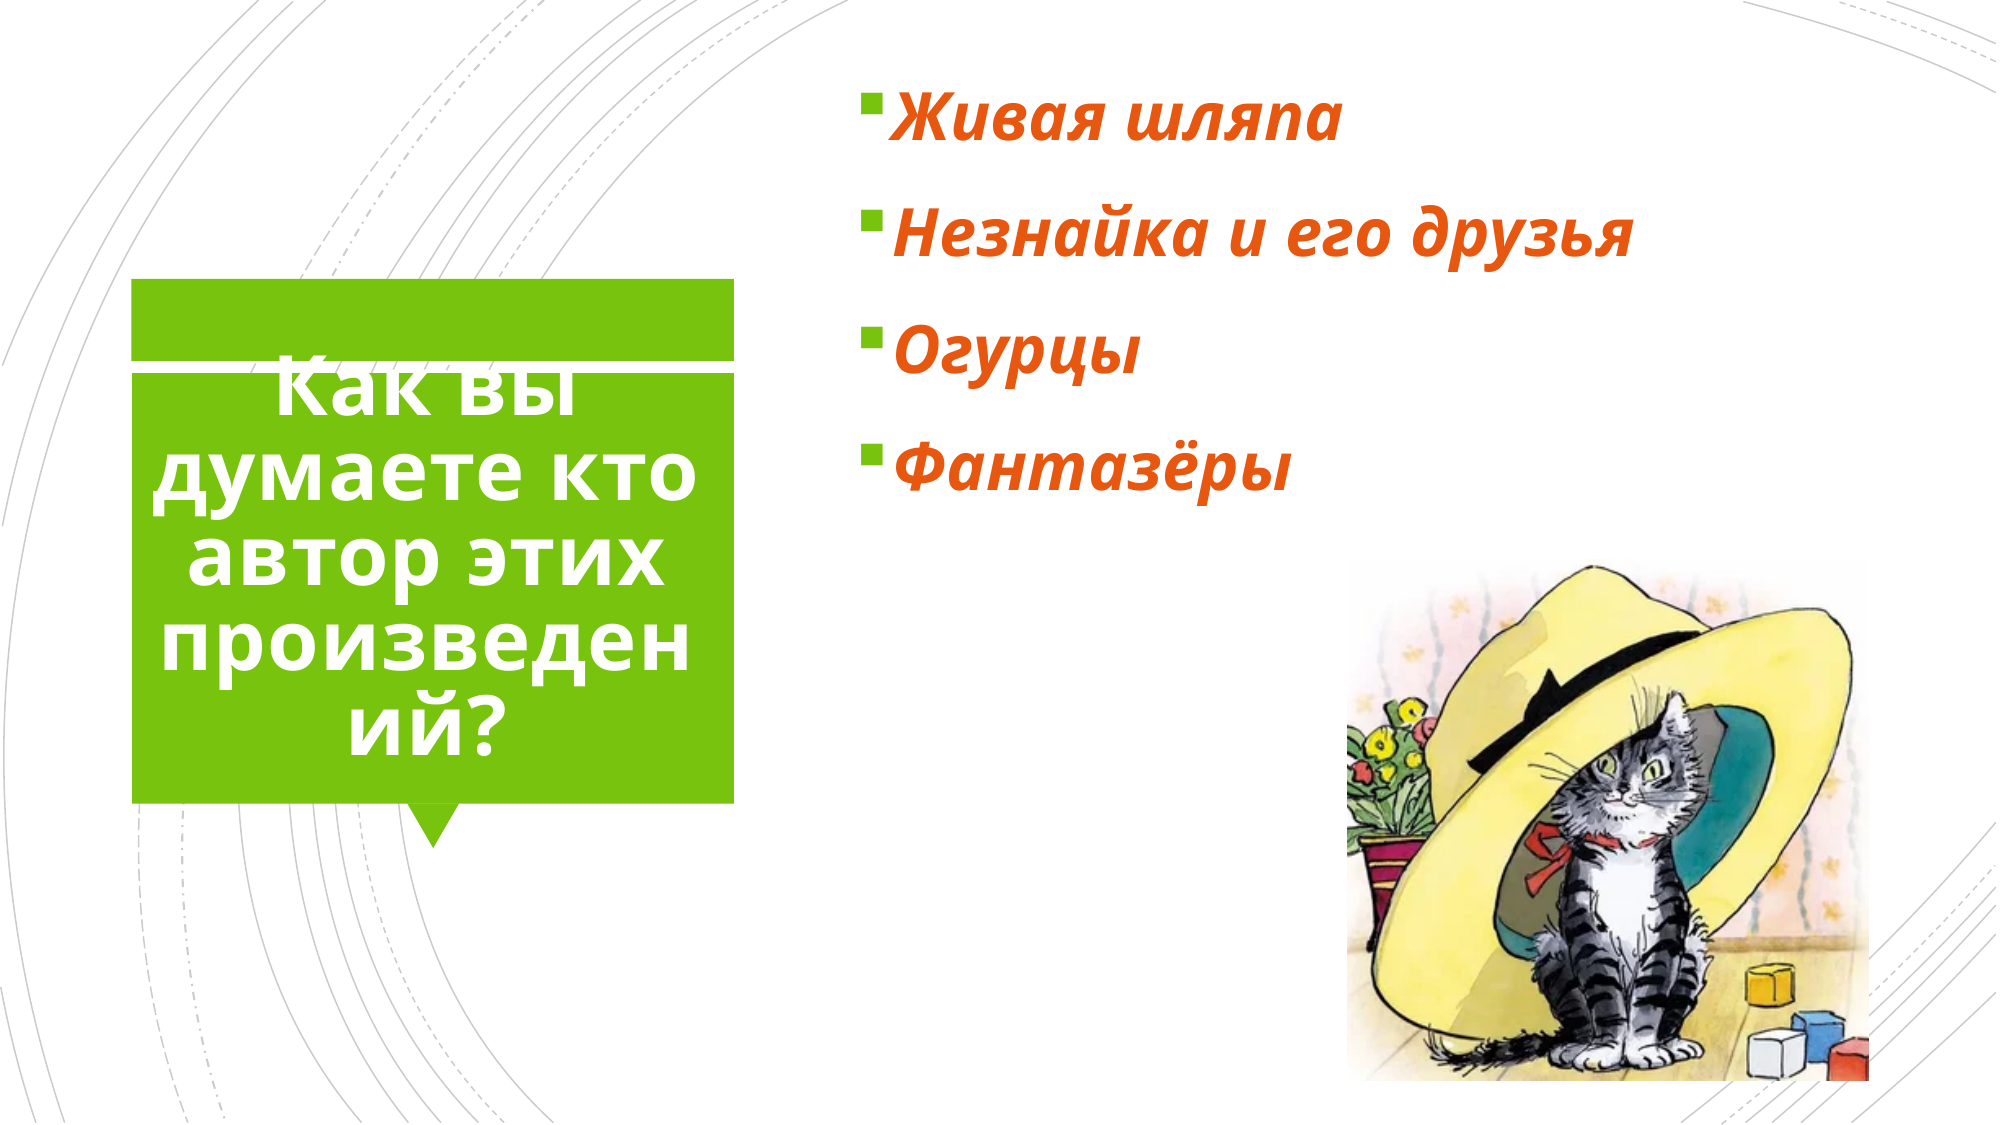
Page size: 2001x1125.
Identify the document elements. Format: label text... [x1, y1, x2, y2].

title Как вы думаете кто автор этих произведений? [133, 330, 721, 789]
list Живая шляпа Незнайка и его друзья Огурцы Фантазёры [840, 50, 1869, 523]
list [1347, 559, 1869, 1082]
